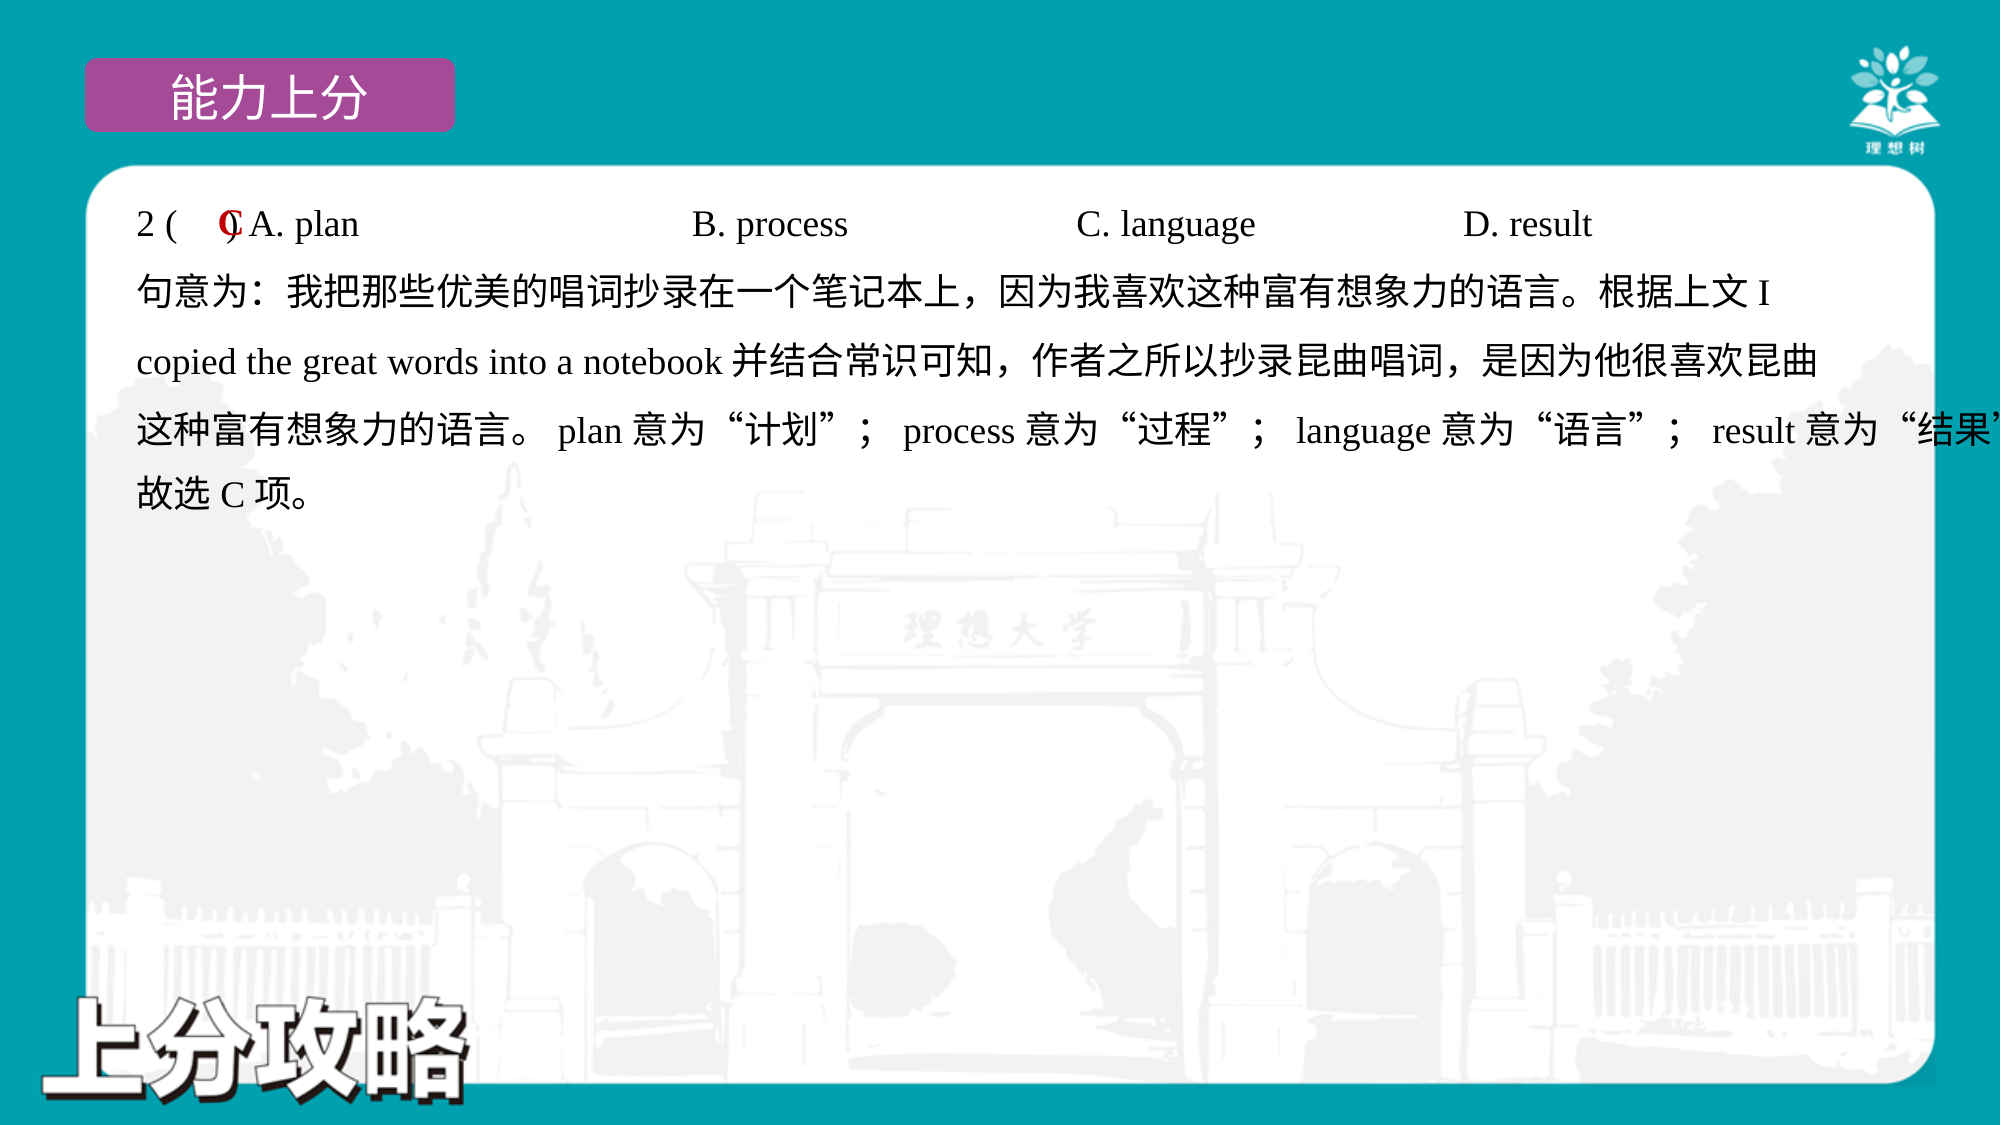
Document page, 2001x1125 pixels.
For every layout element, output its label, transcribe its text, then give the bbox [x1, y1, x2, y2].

picture [0, 0, 2000, 1125]
text_box 2 ( ) A. plan B. process C. language D. result [136, 176, 1865, 237]
text_box C [204, 176, 259, 236]
text_box 句意为：我把那些优美的唱词抄录在一个笔记本上，因为我喜欢这种富有想象力的语言。根据上文I copied the great words into a notebook并结合常识可知，作者之所以抄录昆曲唱词，是因为他很喜欢昆曲 这种富有想象力的语言。plan意为“计划”；process意为“过程”；language意为“语言”；result意为“结果”。 故选C项。 [136, 244, 1865, 509]
